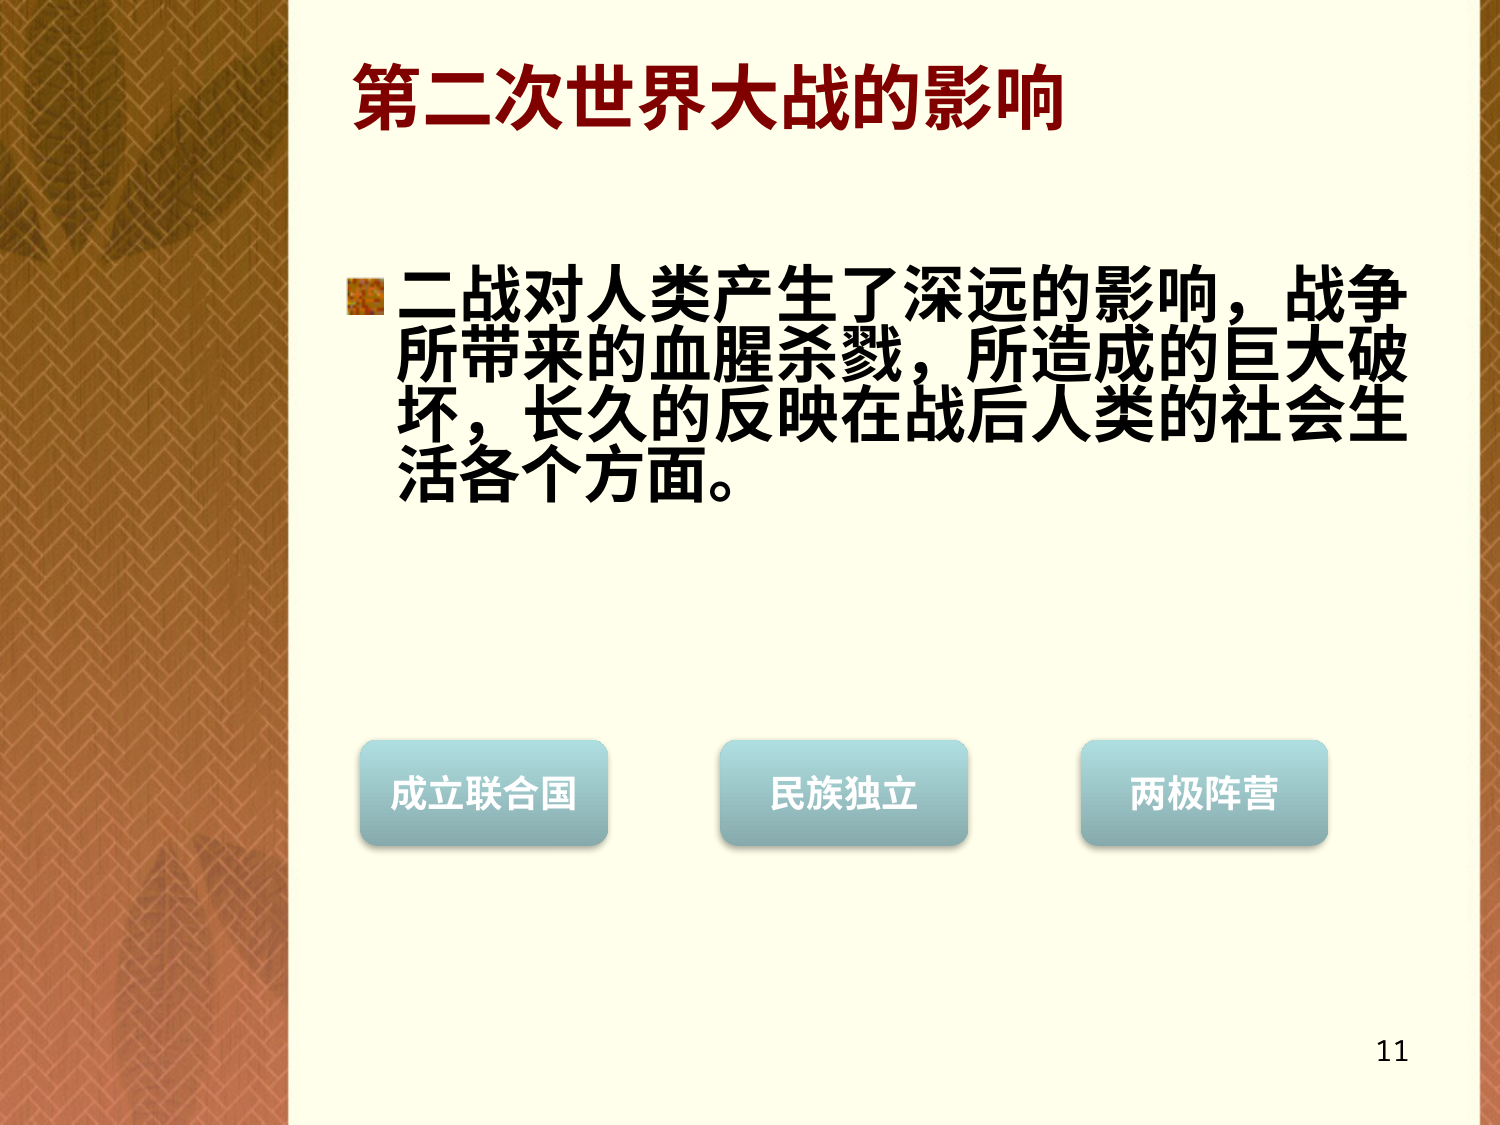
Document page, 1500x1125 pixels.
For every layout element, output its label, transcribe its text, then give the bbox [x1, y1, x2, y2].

title 第二次世界大战的影响 [335, 45, 1425, 233]
list 二战对人类产生了深远的影响，战争所带来的血腥杀戮，所造成的巨大破坏，长久的反映在战后人类的社会生活各个方面。 [324, 262, 1425, 1005]
text_box 成立联合国 [360, 739, 609, 846]
slide_number 10 [1074, 1024, 1425, 1103]
picture [0, 0, 1500, 1125]
text_box 两极阵营 [1080, 739, 1329, 846]
text_box 民族独立 [720, 739, 969, 846]
